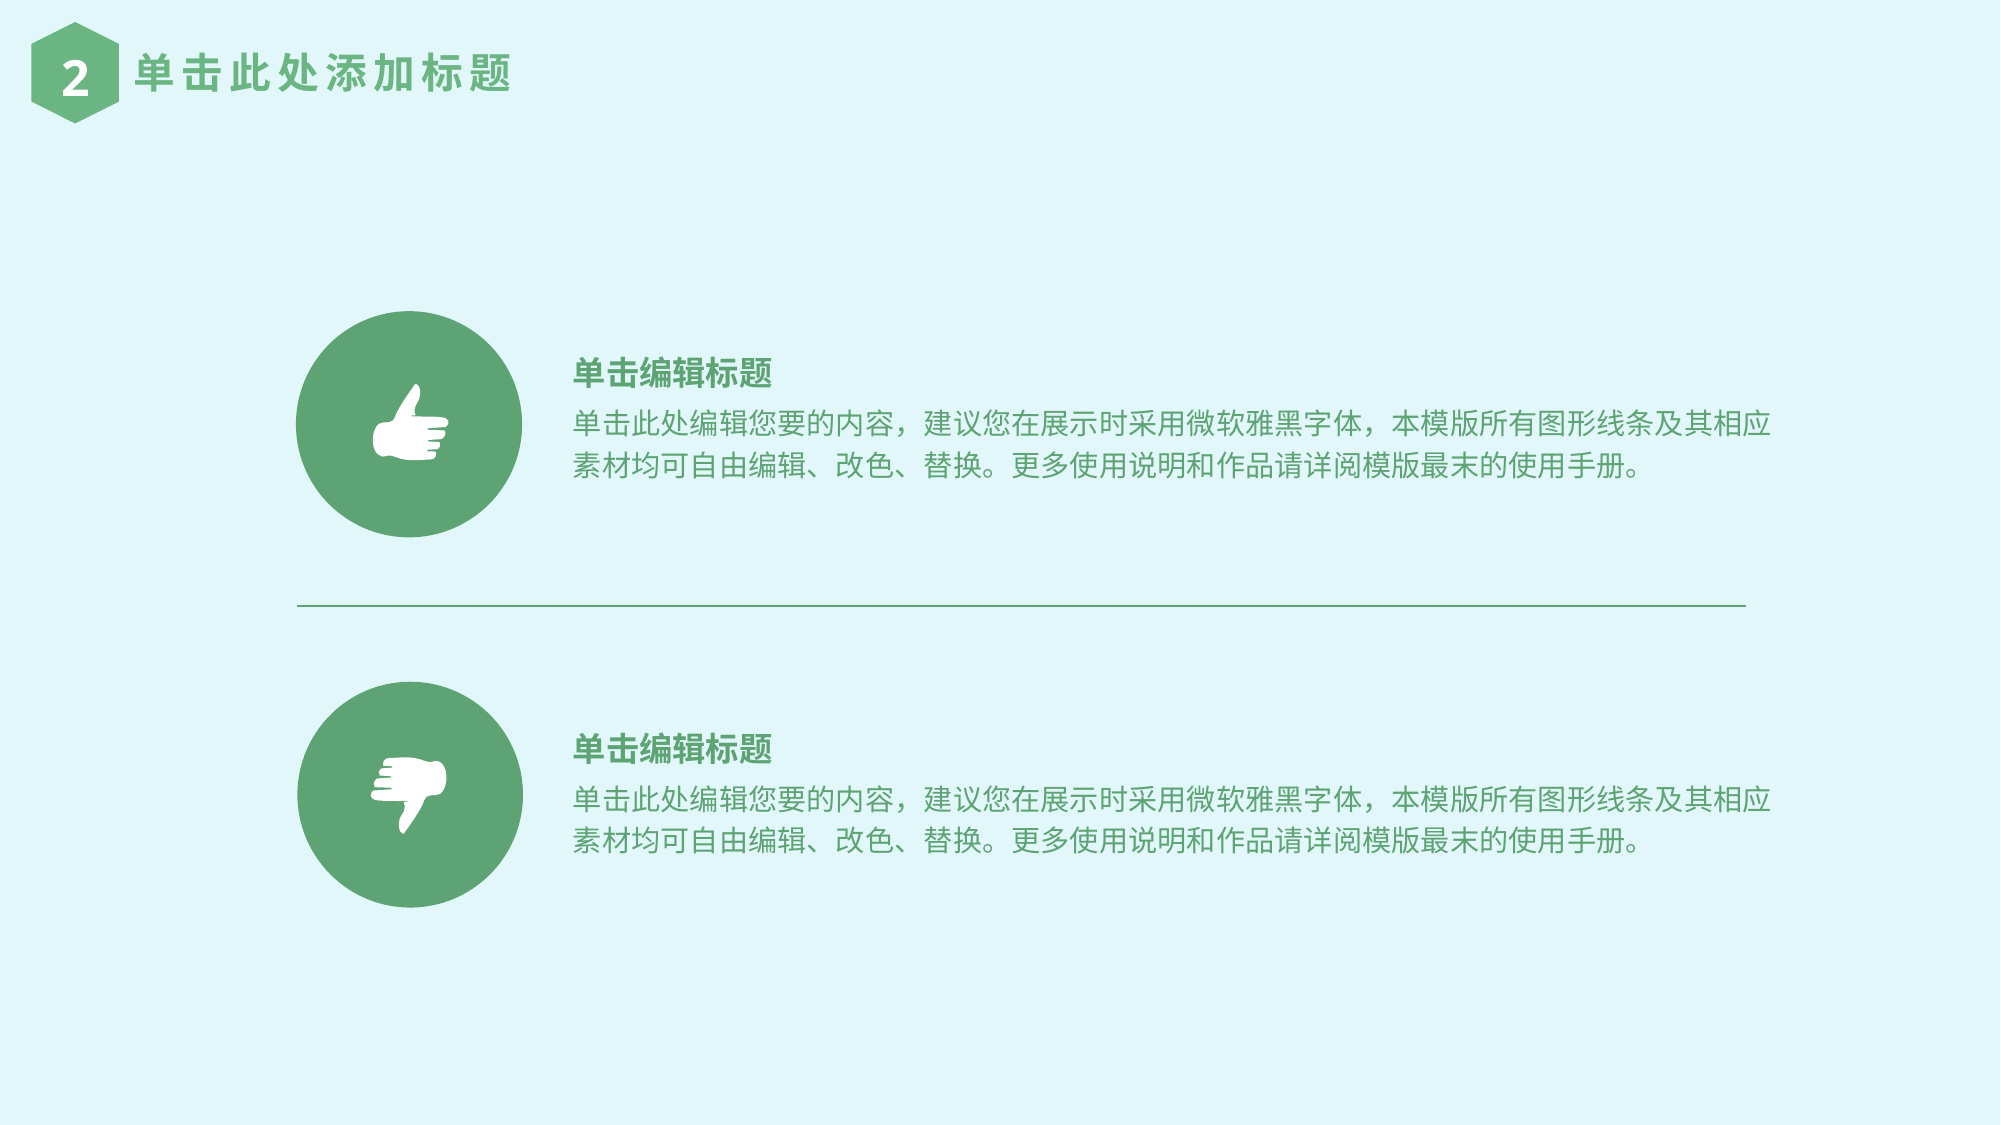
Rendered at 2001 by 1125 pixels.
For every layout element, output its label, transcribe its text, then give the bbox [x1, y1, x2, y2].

text_box 单击此处编辑您要的内容，建议您在展示时采用微软雅黑字体，本模版所有图形线条及其相应素材均可自由编辑、改色、替换。更多使用说明和作品请详阅模版最末的使用手册。 [573, 398, 1786, 483]
text_box [30, 20, 118, 111]
text_box 单击编辑标题 [573, 352, 786, 393]
text_box 单击此处添加标题 [118, 39, 570, 105]
text_box [53, 114, 97, 125]
text_box 2 [46, 39, 104, 114]
text_box 单击编辑标题 [573, 728, 786, 769]
text_box [372, 383, 449, 461]
text_box [296, 681, 524, 909]
text_box 单击此处编辑您要的内容，建议您在展示时采用微软雅黑字体，本模版所有图形线条及其相应素材均可自由编辑、改色、替换。更多使用说明和作品请详阅模版最末的使用手册。 [573, 773, 1786, 858]
text_box [294, 310, 524, 539]
text_box [370, 757, 447, 834]
